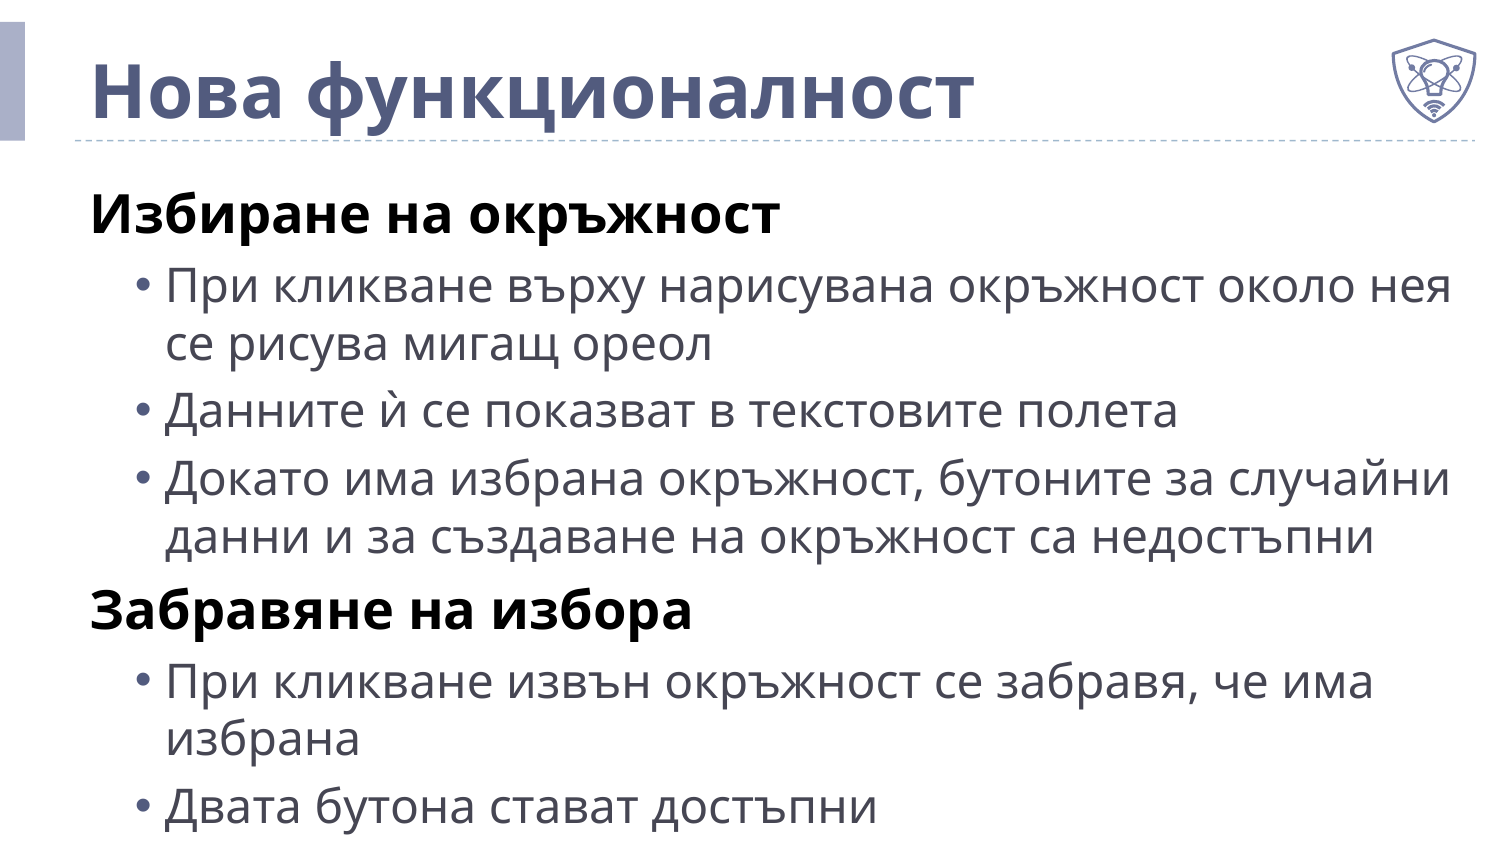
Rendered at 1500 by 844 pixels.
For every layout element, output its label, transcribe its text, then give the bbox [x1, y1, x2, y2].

list Избиране на окръжност При кликване върху нарисувана окръжност около нея се рисува мигащ ореол Данните ѝ се показват в текстовите полета Докато има избрана окръжност, бутоните за случайни данни и за създаване на окръжност са недостъпни Забравяне на избора При кликване извън окръжност се забравя, че има избрана Двата бутона стават достъпни [75, 171, 1475, 835]
title Нова функционалност [75, 18, 1475, 141]
